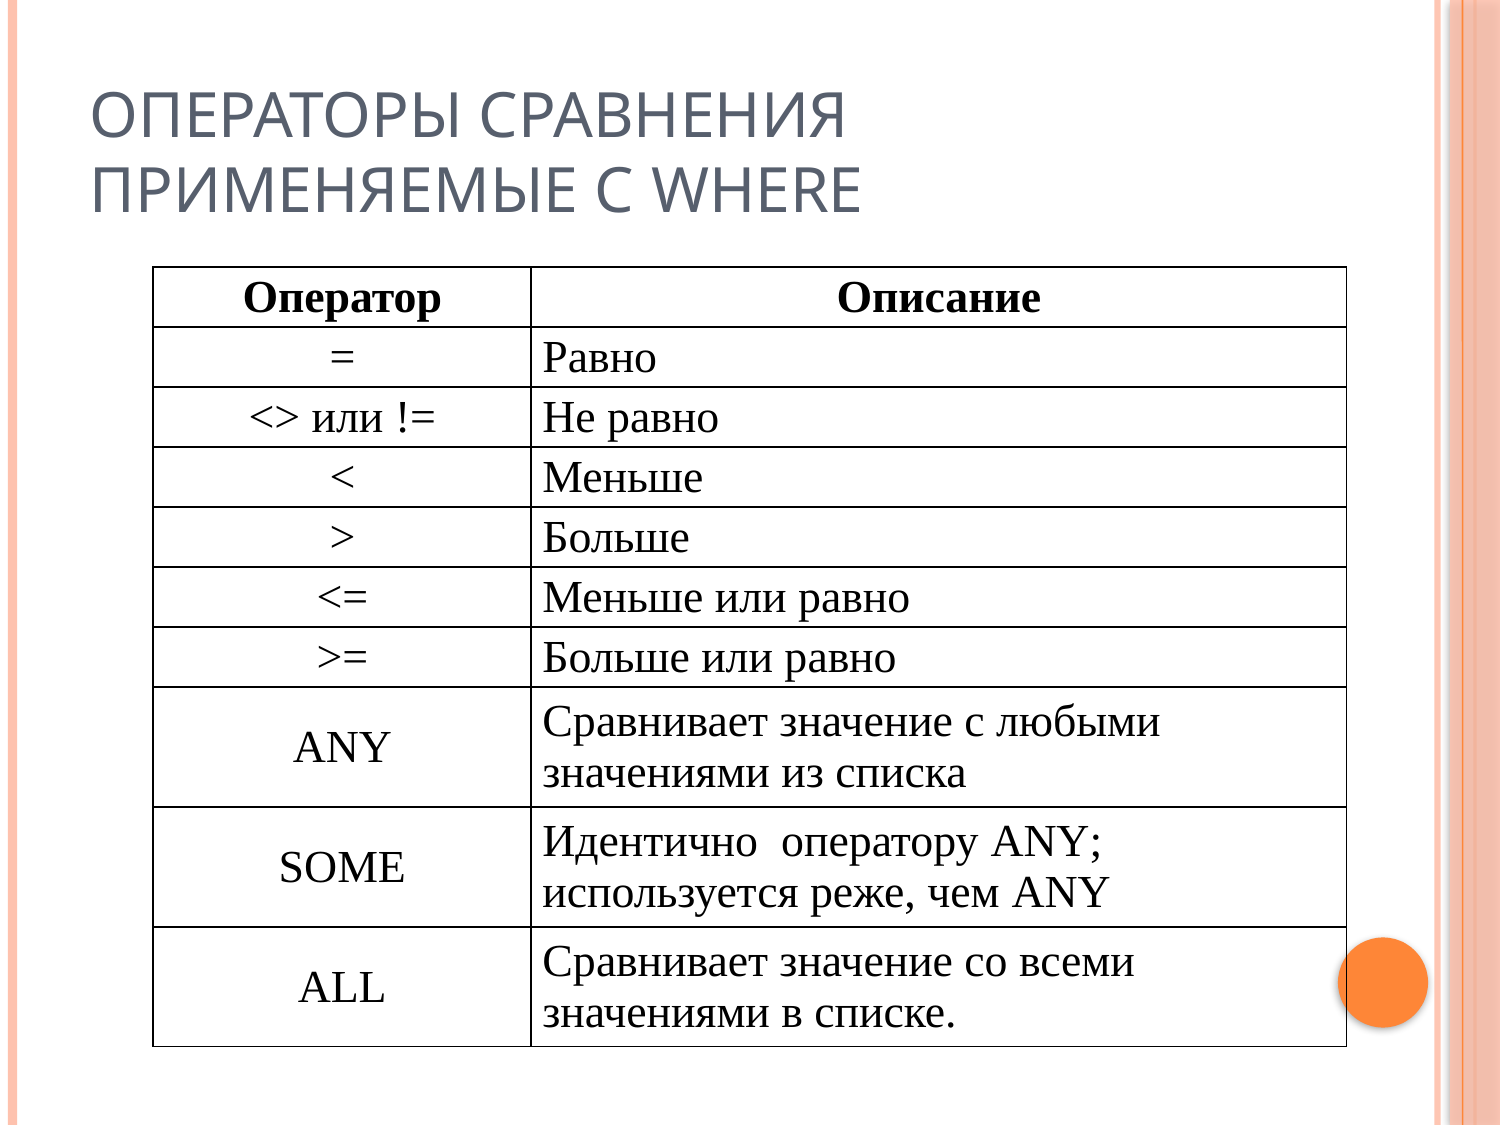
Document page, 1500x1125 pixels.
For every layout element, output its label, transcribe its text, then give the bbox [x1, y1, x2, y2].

table_cell ALL [154, 928, 530, 1046]
table_cell Сравнивает значение с любыми значениями из списка [532, 688, 1346, 806]
title Операторы сравнения применяемые с WHERE [75, 45, 1300, 233]
table_cell Меньше или равно [532, 568, 1346, 626]
table_cell > [154, 508, 530, 566]
table_cell Больше [532, 508, 1346, 566]
table_header Оператор [154, 268, 530, 326]
table_cell Больше или равно [532, 628, 1346, 686]
table_cell < [154, 448, 530, 506]
table_cell <> или != [154, 388, 530, 446]
table_cell ANY [154, 688, 530, 806]
table_cell = [154, 328, 530, 386]
table_cell SOME [154, 808, 530, 926]
table_cell Меньше [532, 448, 1346, 506]
table_cell Идентично оператору ANY; используется реже, чем ANY [532, 808, 1346, 926]
table_cell >= [154, 628, 530, 686]
table_cell Сравнивает значение со всеми значениями в списке. [532, 928, 1346, 1046]
table_header Описание [532, 268, 1346, 326]
table_cell Равно [532, 328, 1346, 386]
table_cell Не равно [532, 388, 1346, 446]
table_cell <= [154, 568, 530, 626]
